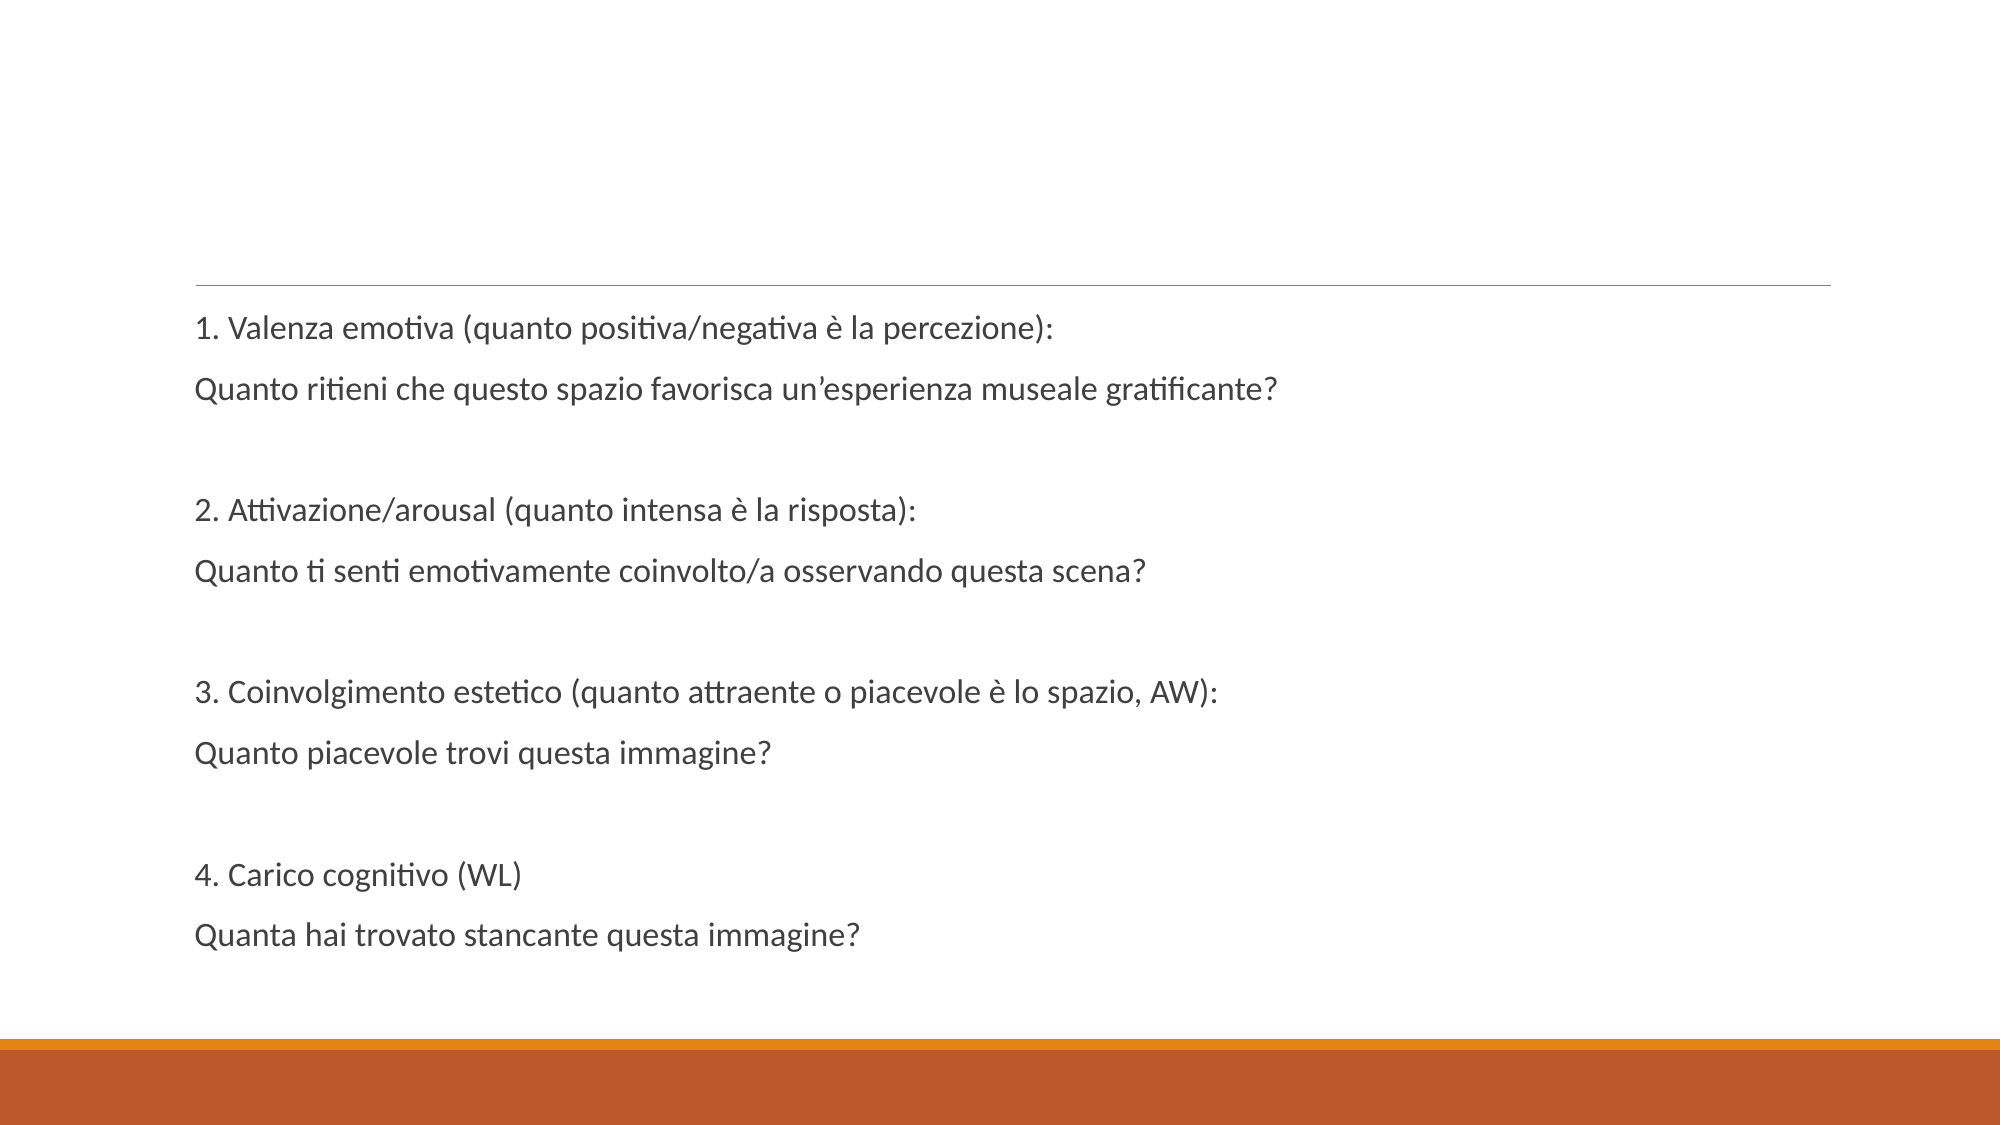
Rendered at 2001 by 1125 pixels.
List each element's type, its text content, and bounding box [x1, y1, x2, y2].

list 1. Valenza emotiva (quanto positiva/negativa è la percezione): Quanto ritieni che questo spazio favorisca un’esperienza museale gratificante? 2. Attivazione/arousal (quanto intensa è la risposta): Quanto ti senti emotivamente coinvolto/a osservando questa scena? 3. Coinvolgimento estetico (quanto attraente o piacevole è lo spazio, AW): Quanto piacevole trovi questa immagine? 4. Carico cognitivo (WL) Quanta hai trovato stancante questa immagine? [180, 302, 1830, 963]
